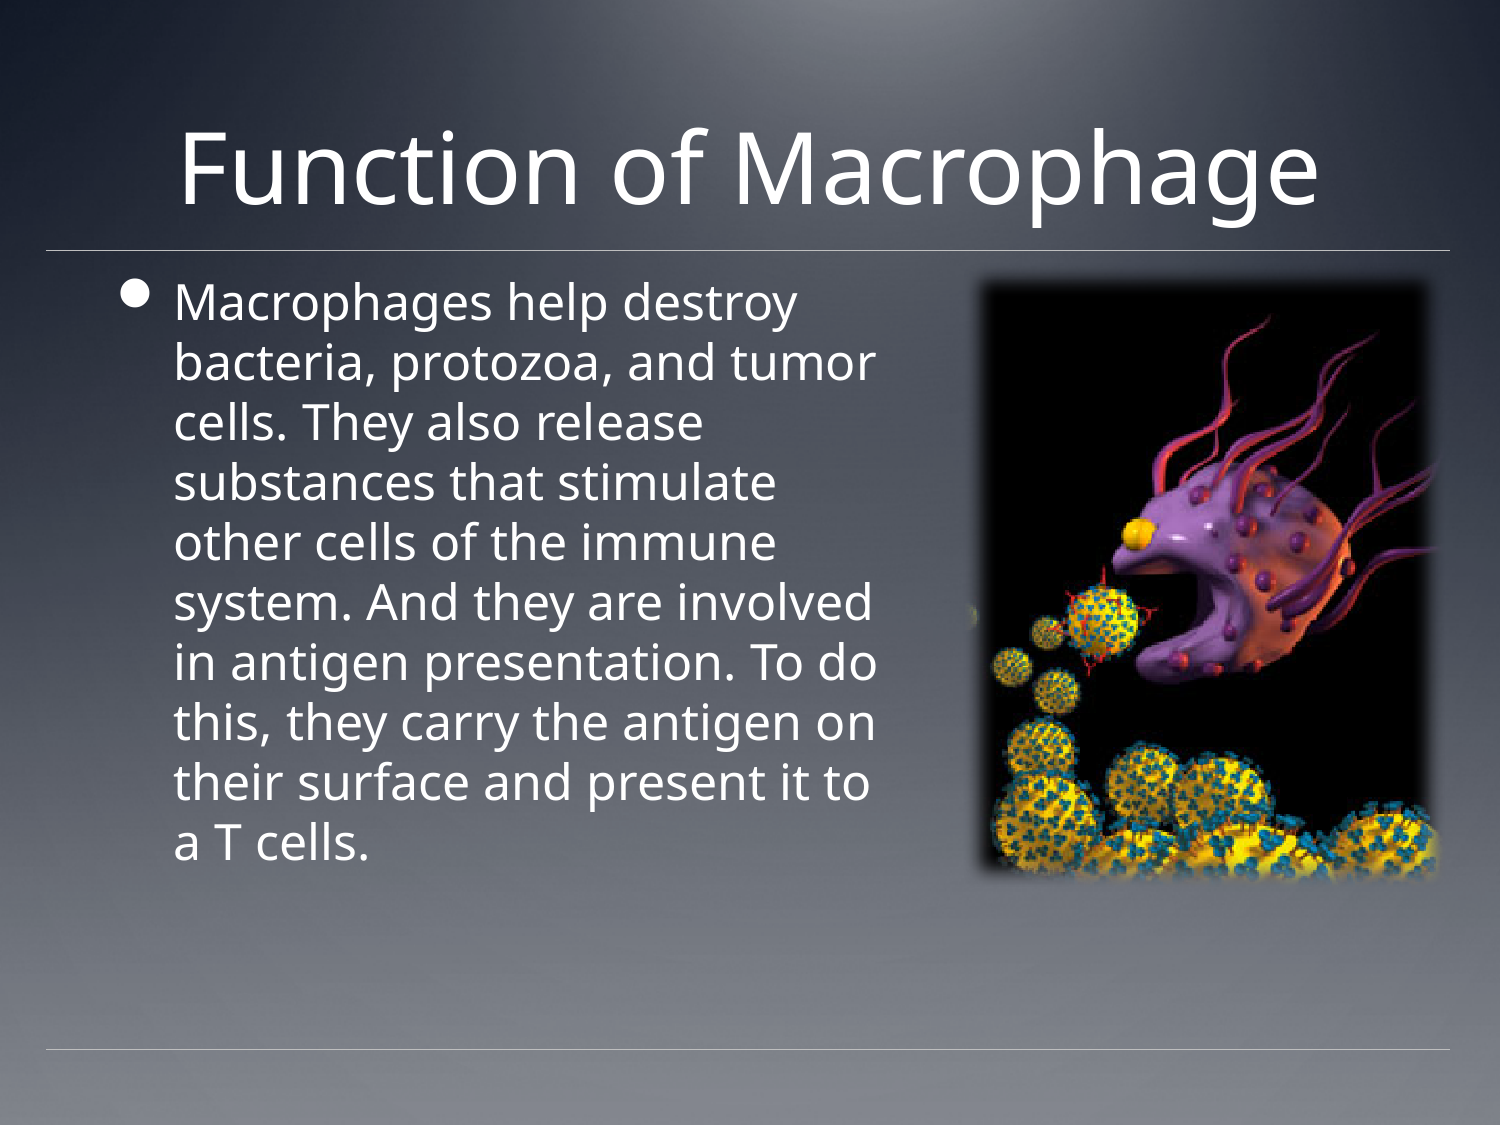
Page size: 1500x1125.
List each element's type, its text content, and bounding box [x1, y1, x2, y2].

picture [960, 260, 1448, 890]
list Macrophages help destroy bacteria, protozoa, and tumor cells. They also release substances that stimulate other cells of the immune system. And they are involved in antigen presentation. To do this, they carry the antigen on their surface and present it to a T cells. [101, 262, 900, 1024]
title Function of Macrophage [105, 17, 1394, 233]
